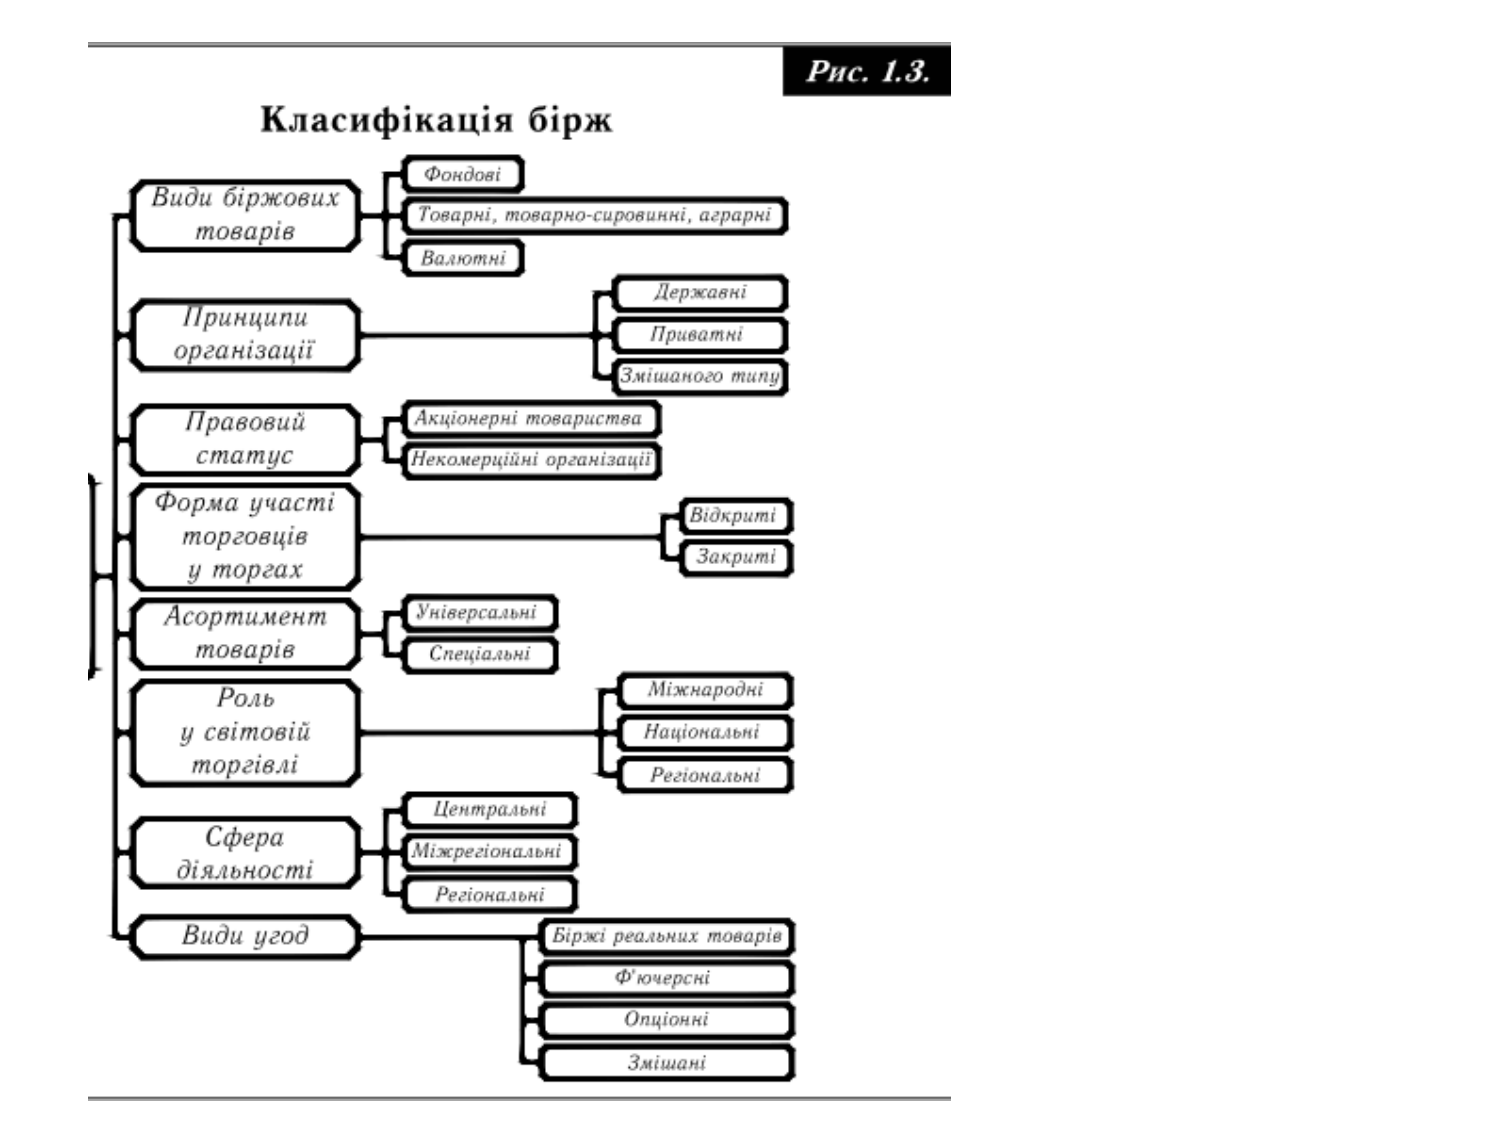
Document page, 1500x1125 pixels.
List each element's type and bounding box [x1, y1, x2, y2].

picture [88, 42, 951, 1102]
